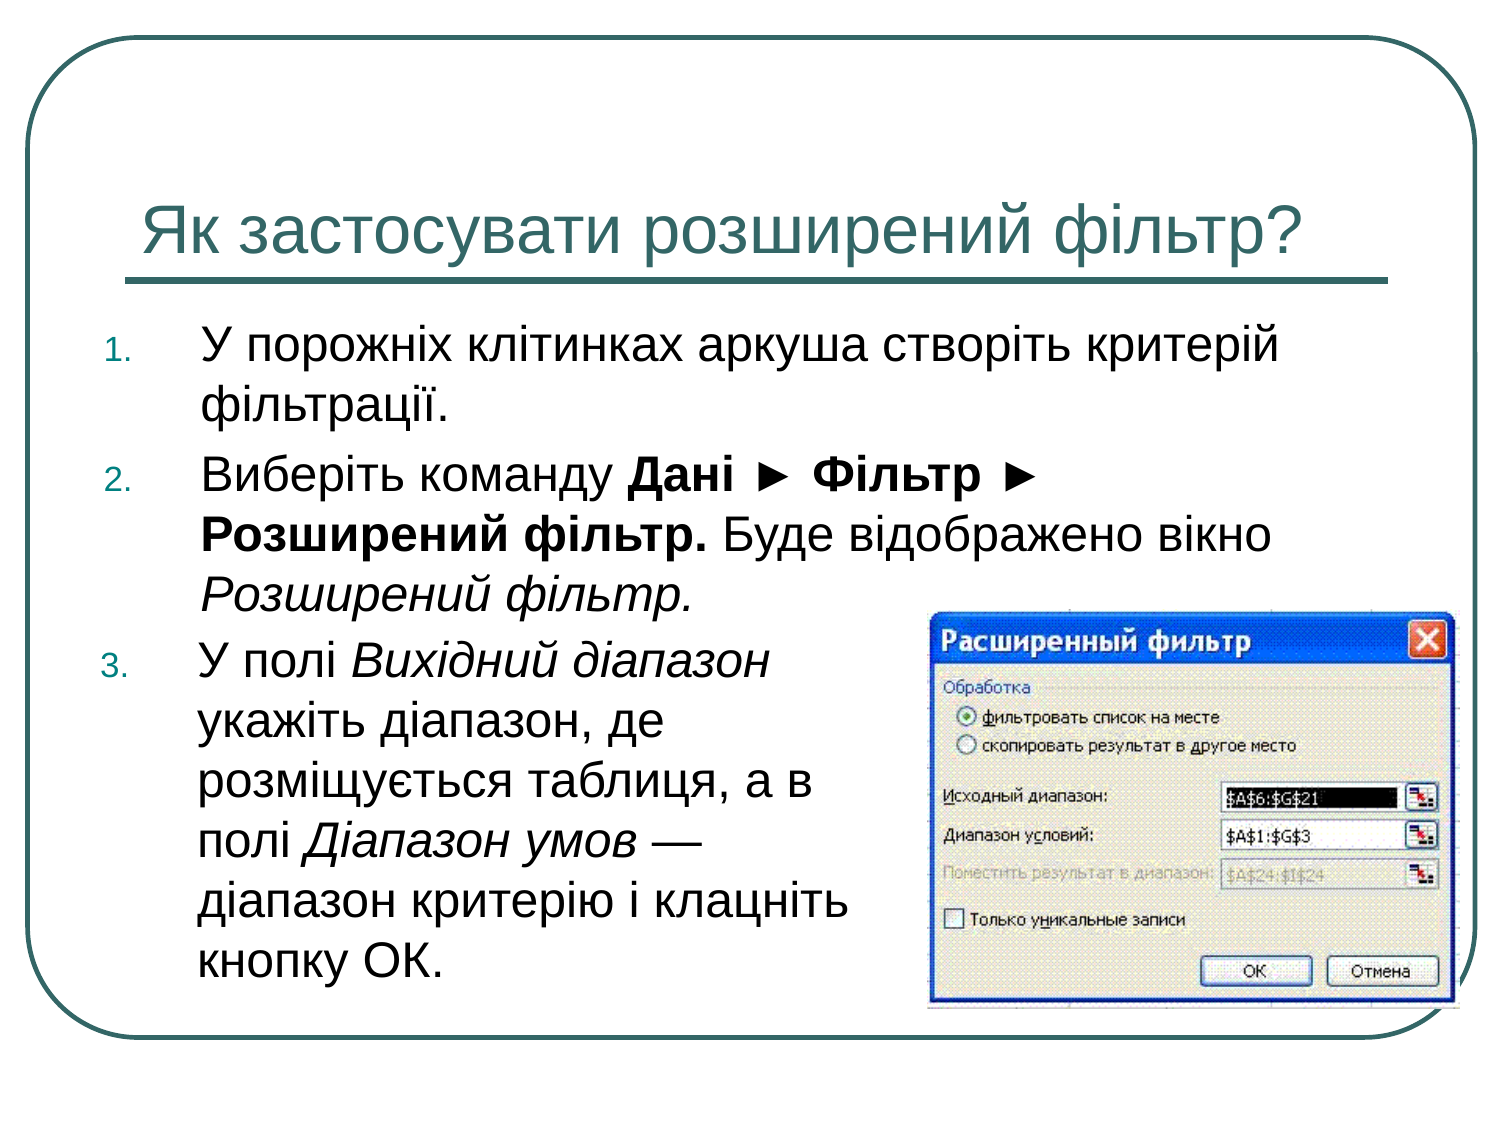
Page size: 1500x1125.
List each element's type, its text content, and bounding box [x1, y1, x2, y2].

text_box У полі Вихідний діапазон укажіть діапазон, де розміщується таблиця, а в полі Діапазон умов — діапазон критерію і клацніть кнопку ОК. [85, 619, 924, 999]
text_box [927, 609, 1460, 1009]
list У порожніх клітинках аркуша створіть критерій фільтрації. Виберіть команду Дані ► Фільтр ► Розширений фільтр. Буде відображено вікно Розширений фільтр. [88, 304, 1351, 693]
title Як застосувати розширений фільтр? [125, 87, 1388, 275]
